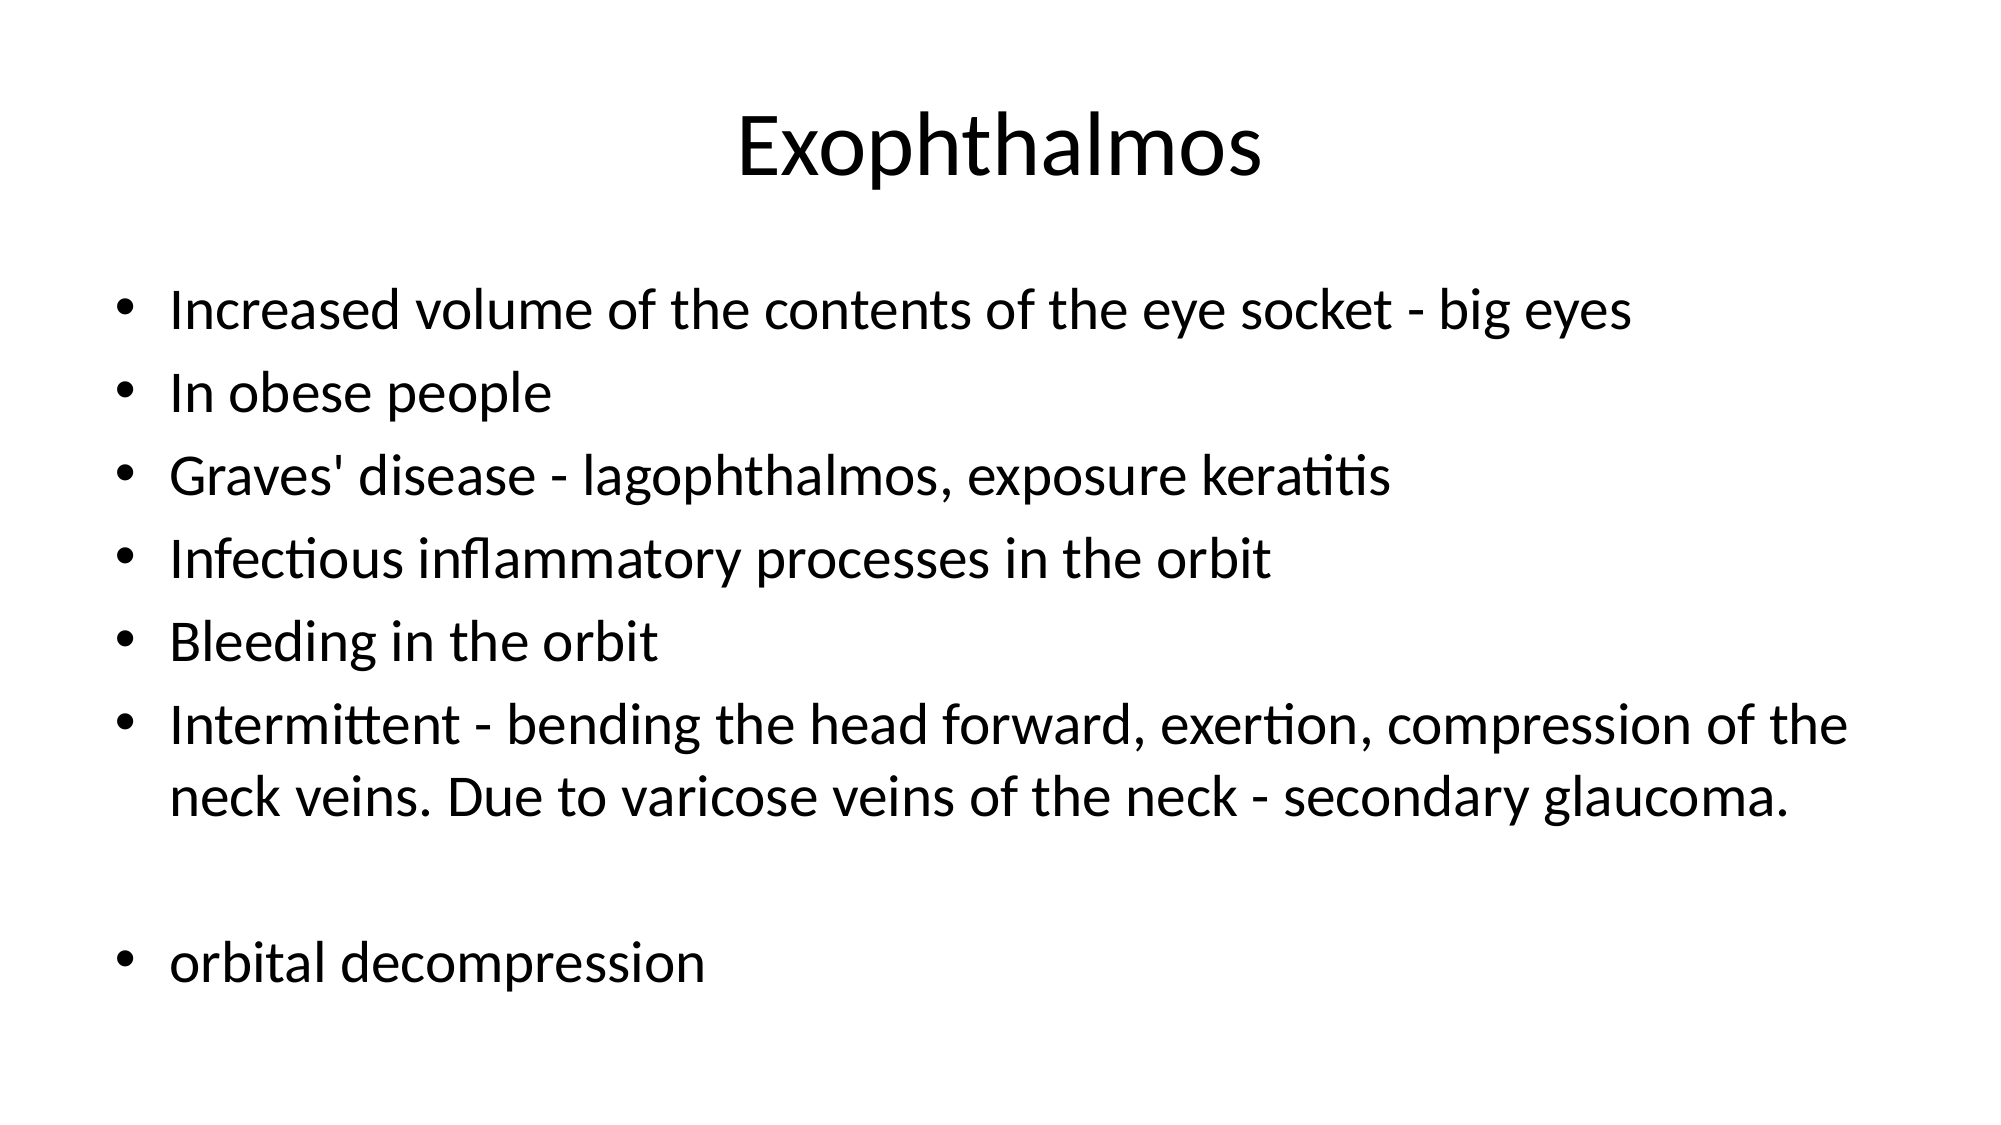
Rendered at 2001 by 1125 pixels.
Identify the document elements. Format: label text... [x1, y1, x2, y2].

list Increased volume of the contents of the eye socket - big eyes In obese people Graves' disease - lagophthalmos, exposure keratitis Infectious inflammatory processes in the orbit Bleeding in the orbit Intermittent - bending the head forward, exertion, compression of the neck veins. Due to varicose veins of the neck - secondary glaucoma. orbital decompression [99, 262, 1900, 1005]
title Exophthalmos [99, 45, 1900, 233]
